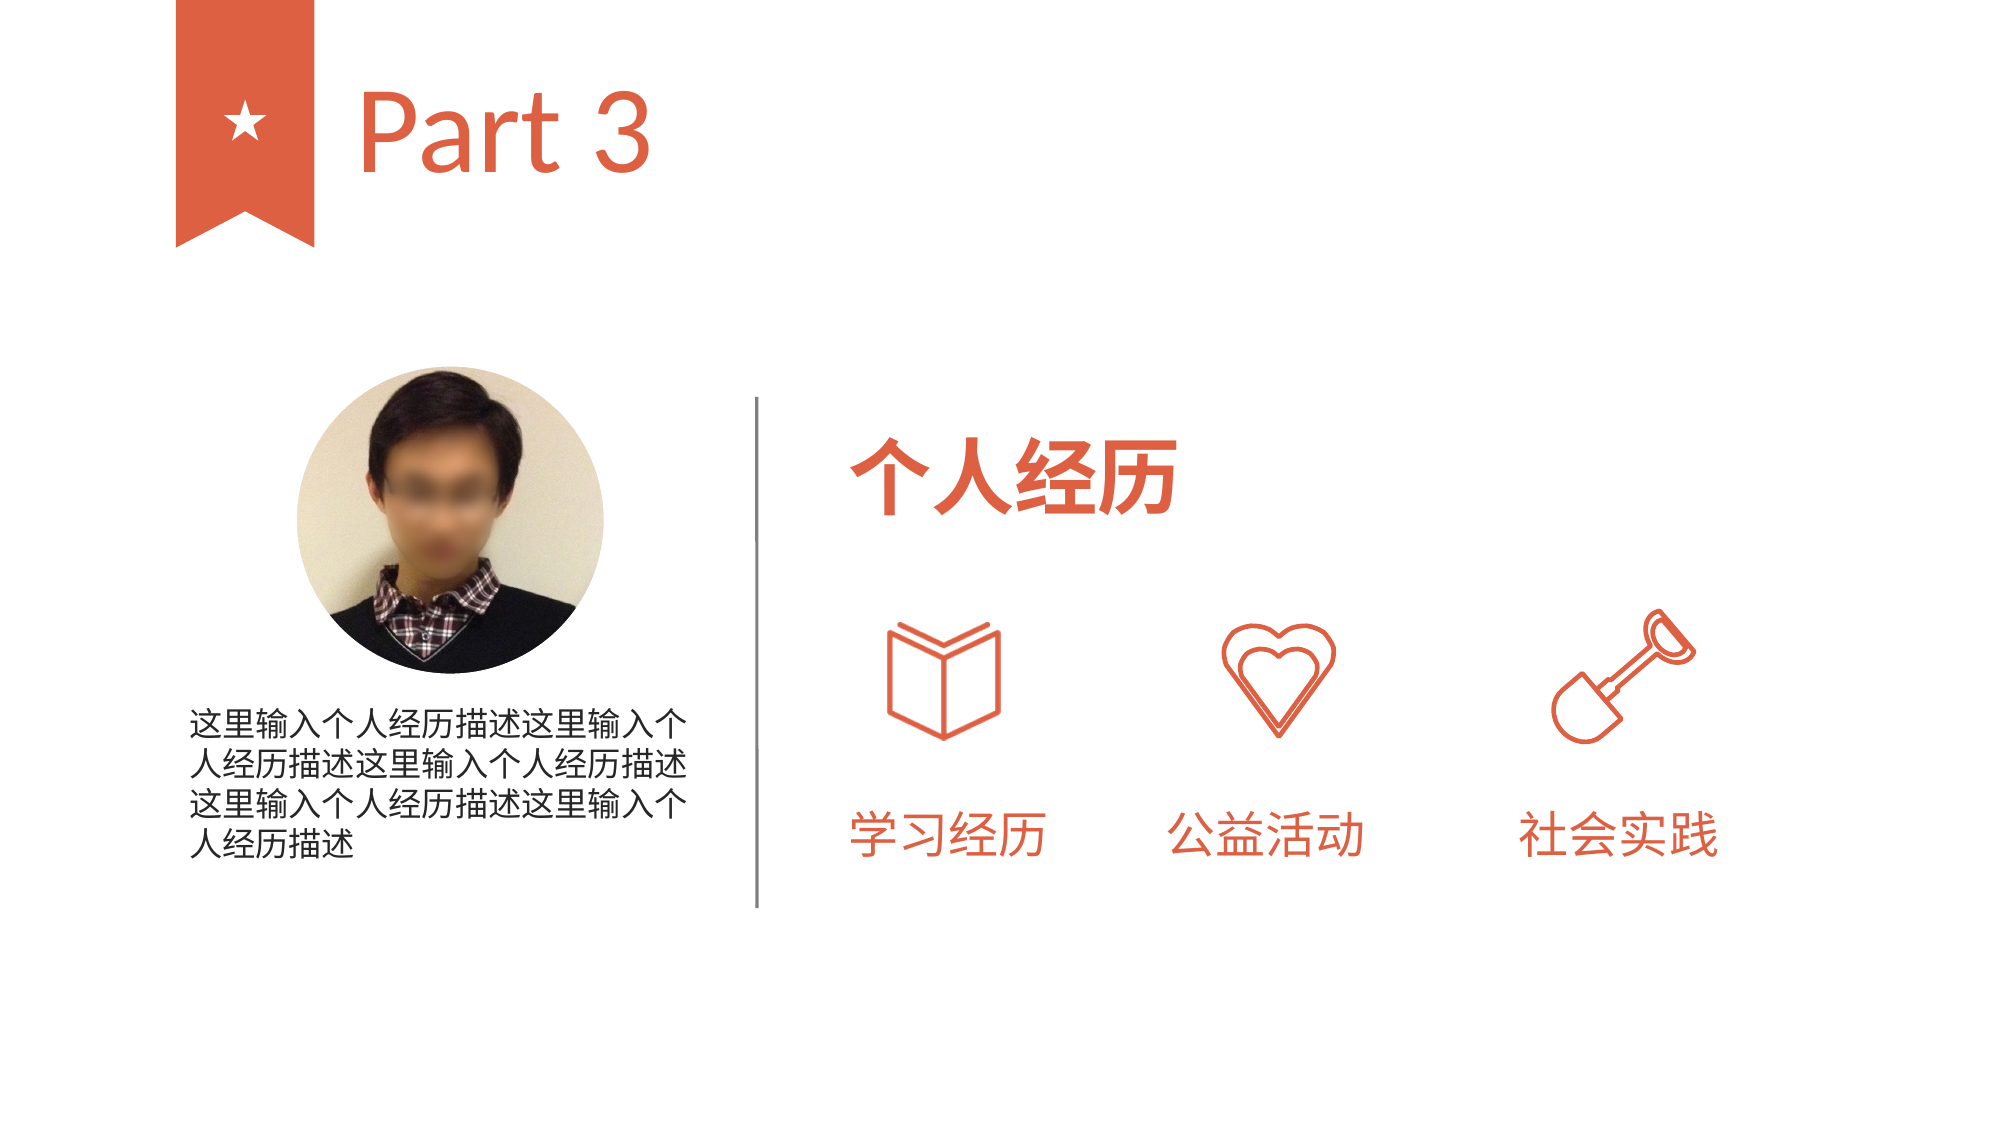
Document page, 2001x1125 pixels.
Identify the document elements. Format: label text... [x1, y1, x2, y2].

picture [887, 621, 1001, 741]
text_box Part 3 [340, 40, 731, 206]
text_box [1222, 625, 1335, 737]
text_box 公益活动 [1150, 796, 1414, 871]
text_box 个人经历 [833, 418, 1214, 533]
text_box [1553, 610, 1695, 742]
text_box 社会实践 [1504, 796, 1768, 871]
text_box 学习经历 [833, 796, 1097, 871]
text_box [187, 257, 714, 784]
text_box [175, 0, 315, 248]
text_box 这里输入个人经历描述这里输入个人经历描述这里输入个人经历描述这里输入个人经历描述这里输入个人经历描述 [174, 695, 727, 870]
